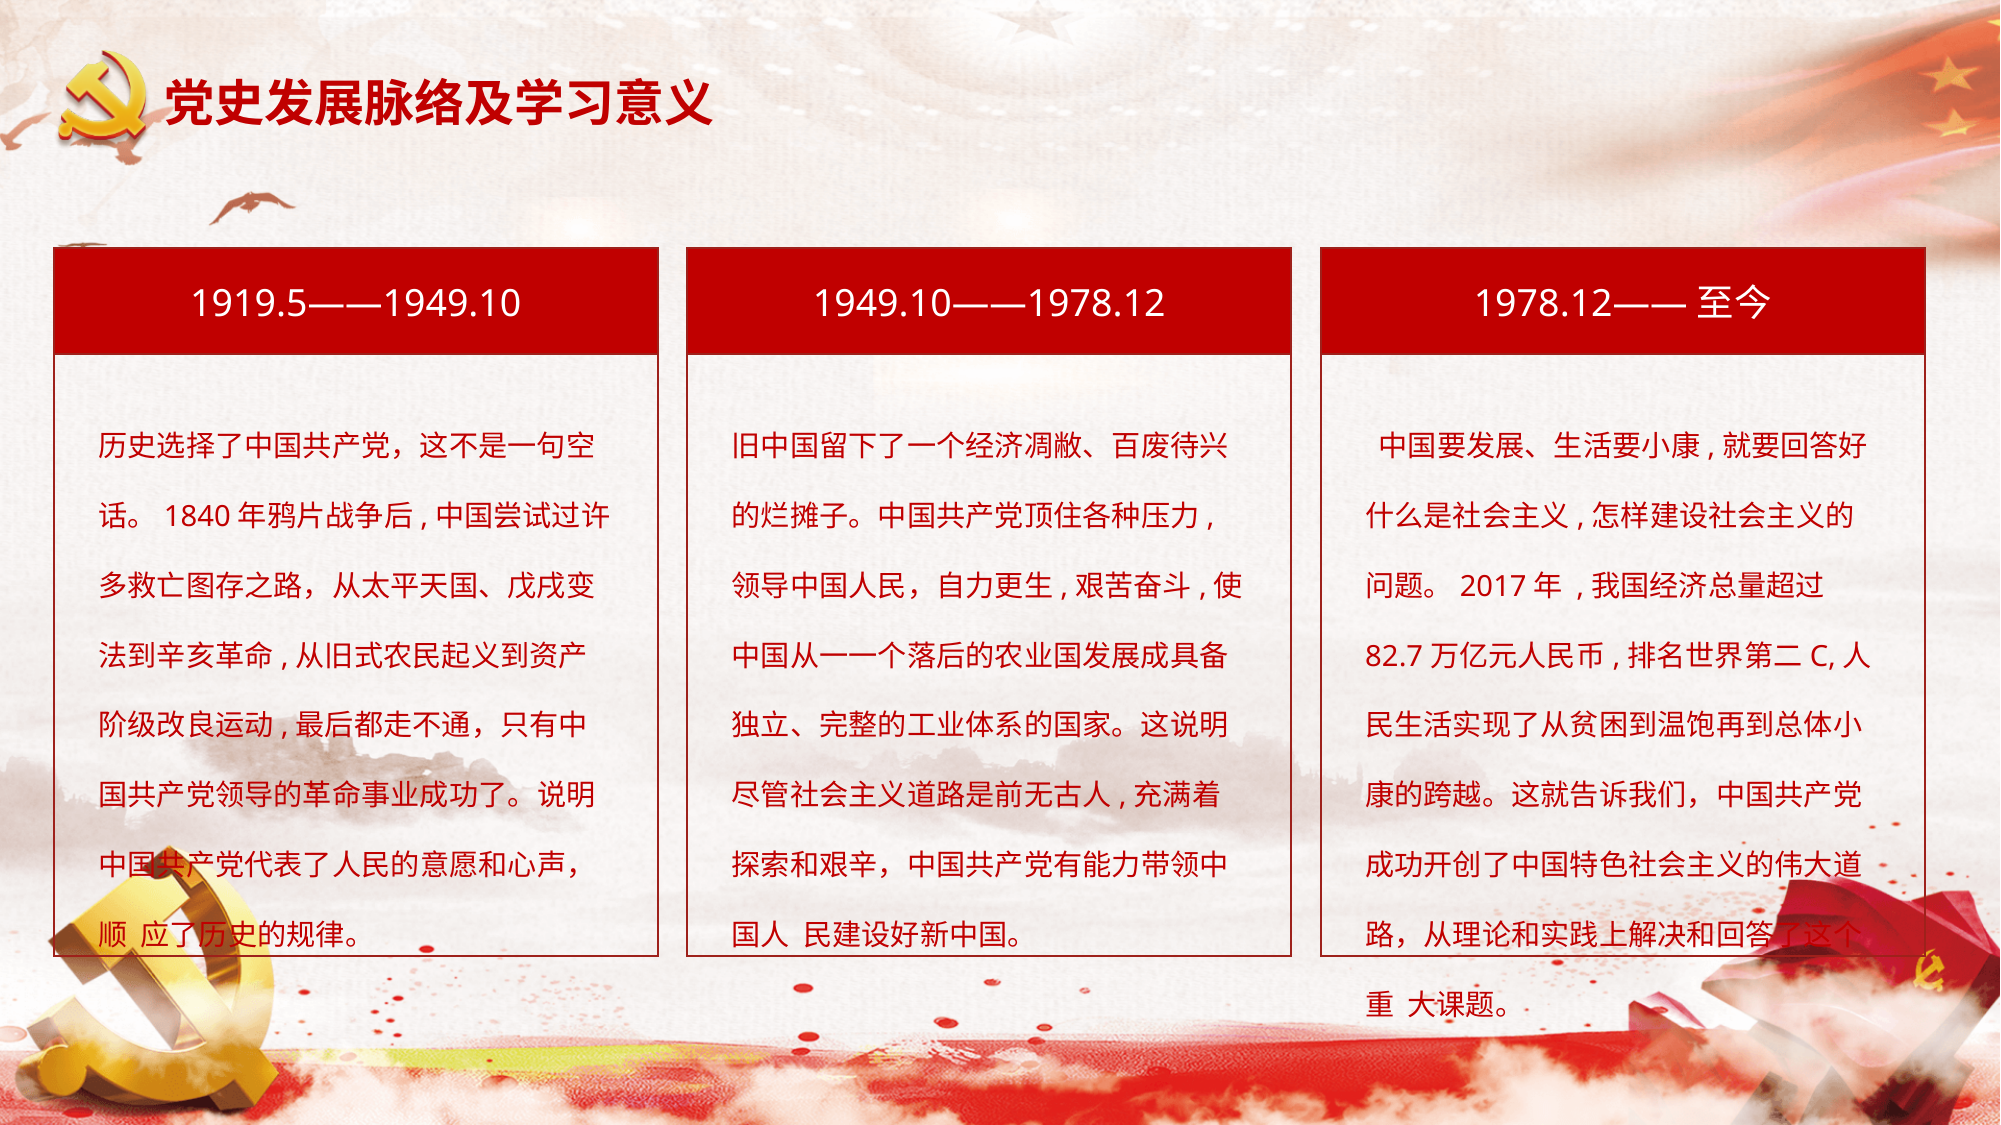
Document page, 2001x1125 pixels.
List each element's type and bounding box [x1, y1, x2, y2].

text_box [54, 248, 658, 957]
text_box [1320, 248, 1925, 966]
text_box [687, 248, 1292, 966]
text_box [54, 50, 817, 150]
picture [0, 0, 2000, 1125]
